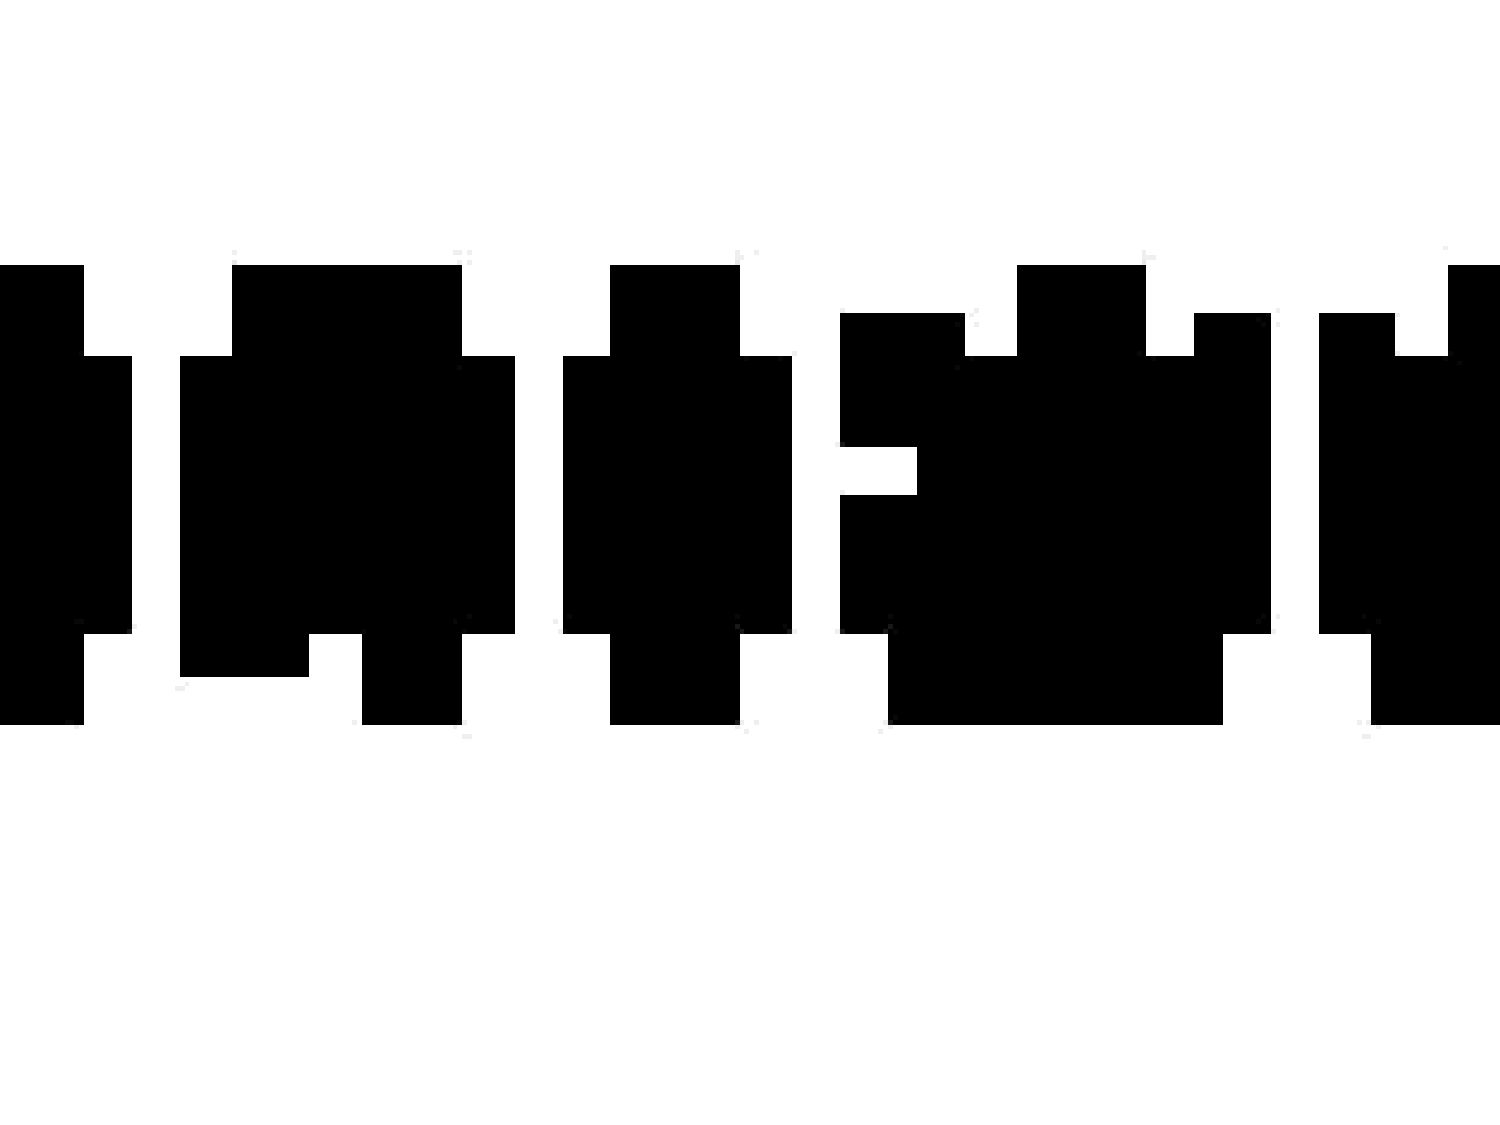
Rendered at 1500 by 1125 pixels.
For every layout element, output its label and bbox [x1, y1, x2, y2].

picture [0, 179, 1500, 778]
